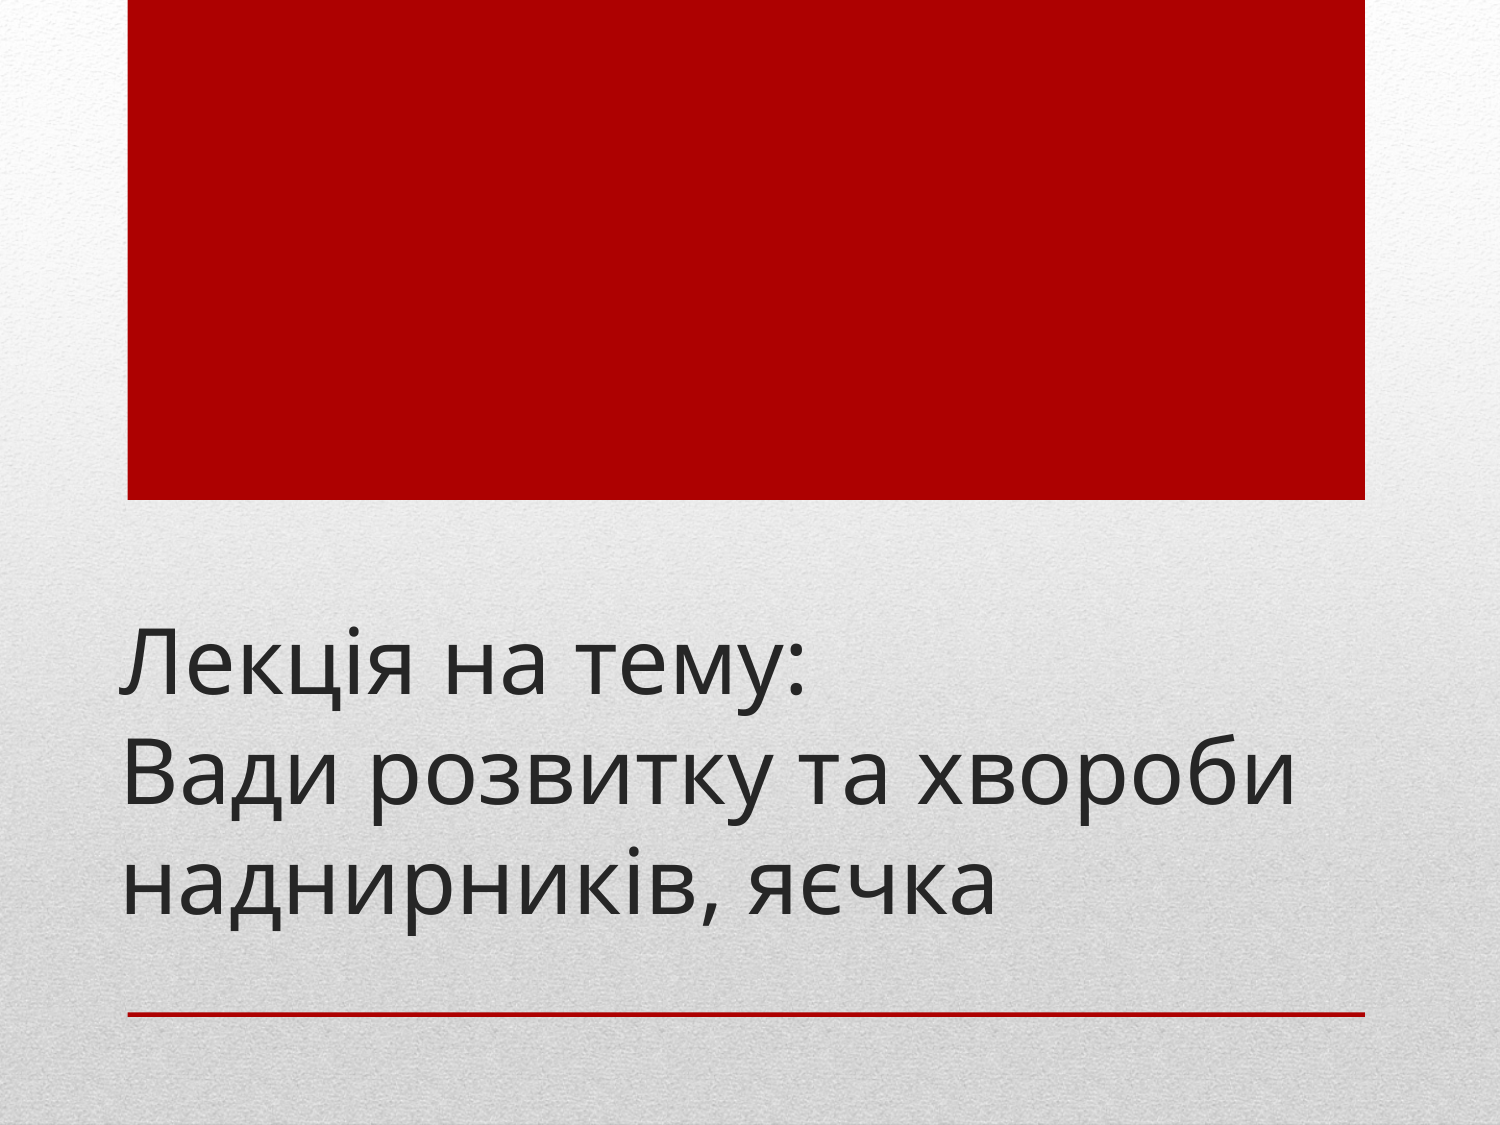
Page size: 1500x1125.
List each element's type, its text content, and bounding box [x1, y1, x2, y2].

title Лекція на тему: Вади розвитку та хвороби наднирників, яєчка [104, 516, 1377, 941]
